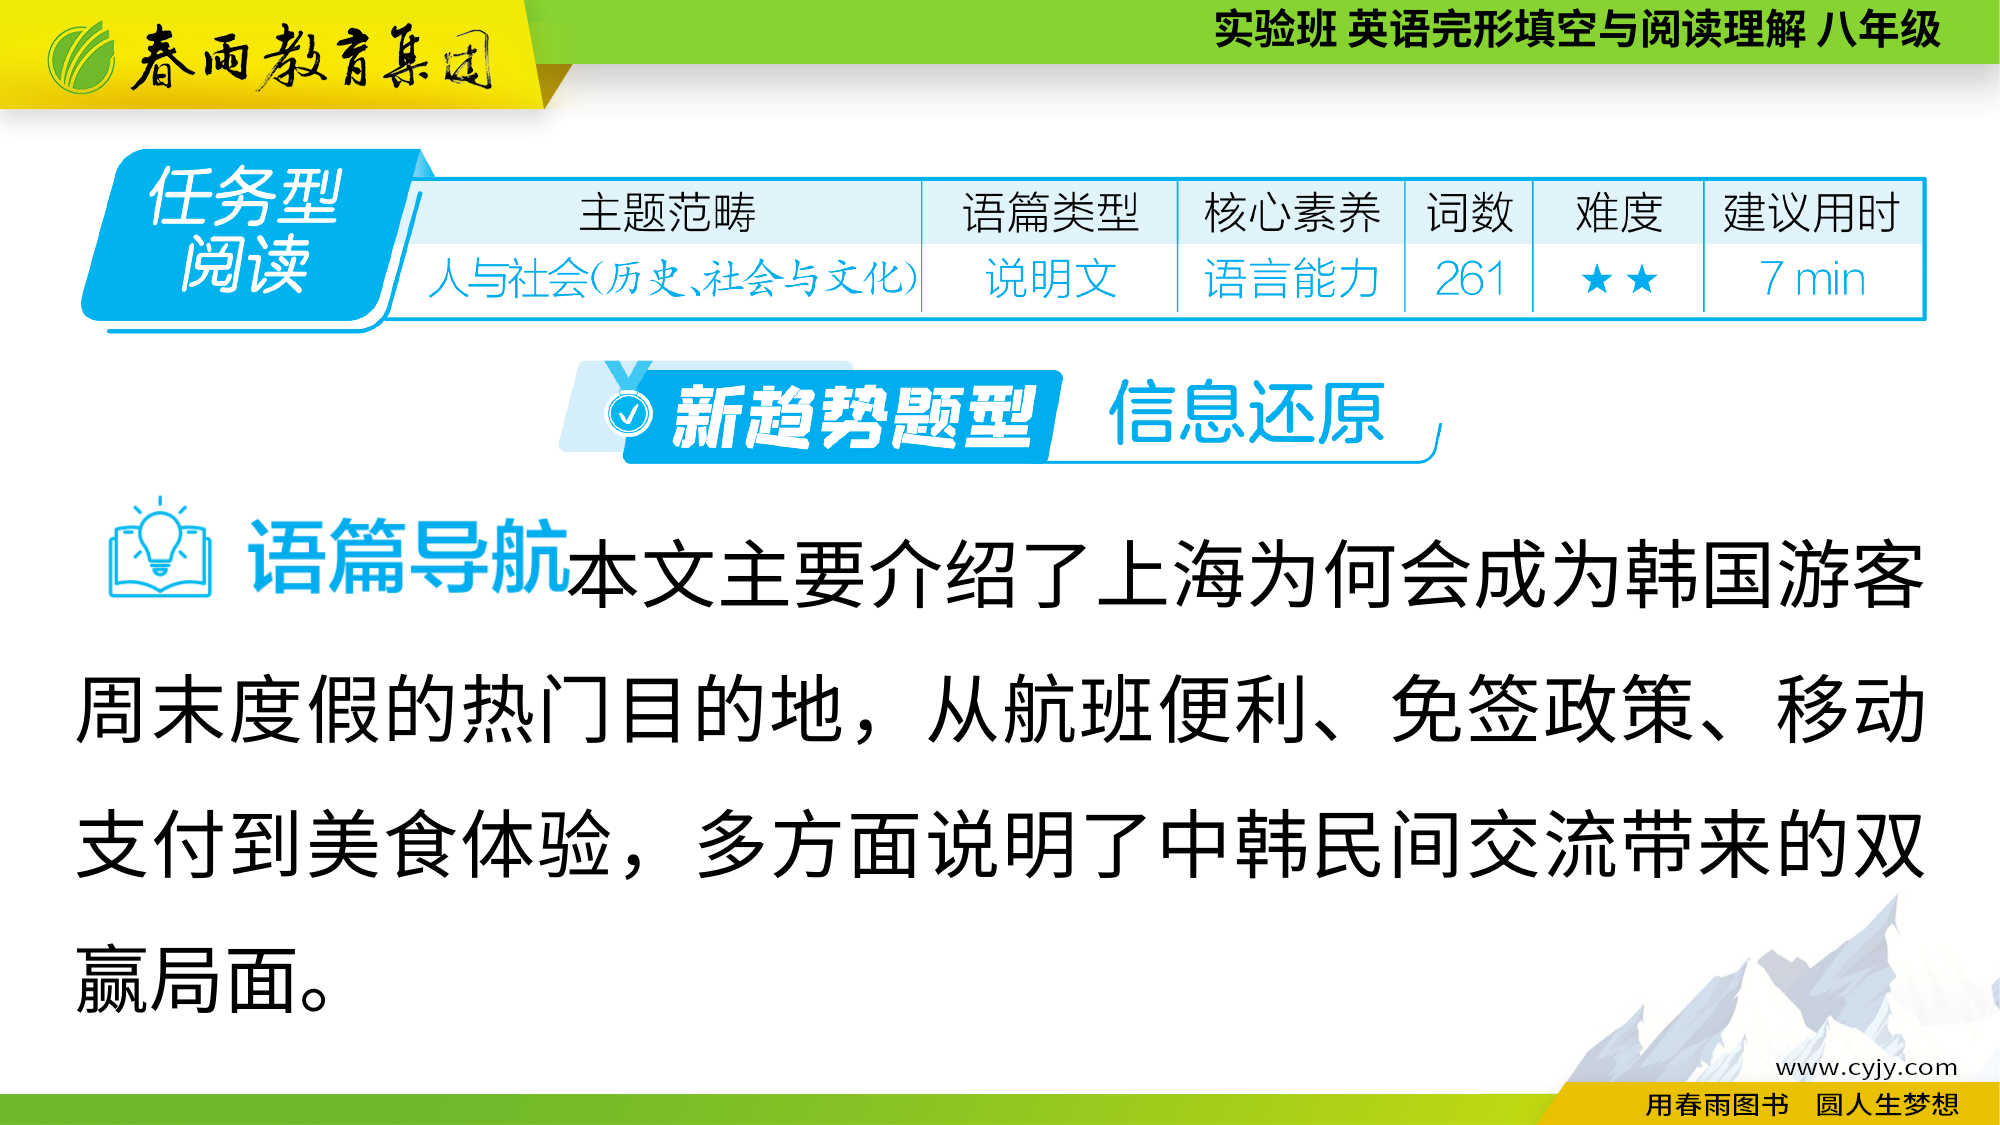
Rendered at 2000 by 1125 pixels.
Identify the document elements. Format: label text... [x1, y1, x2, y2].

picture [0, 0, 2000, 1125]
text_box 本文主要介绍了上海为何会成为韩国游客周末度假的热门目的地，从航班便利、免签政策、移动支付到美食体验，多方面说明了中韩民间交流带来的双赢局面。 [59, 474, 1944, 1030]
